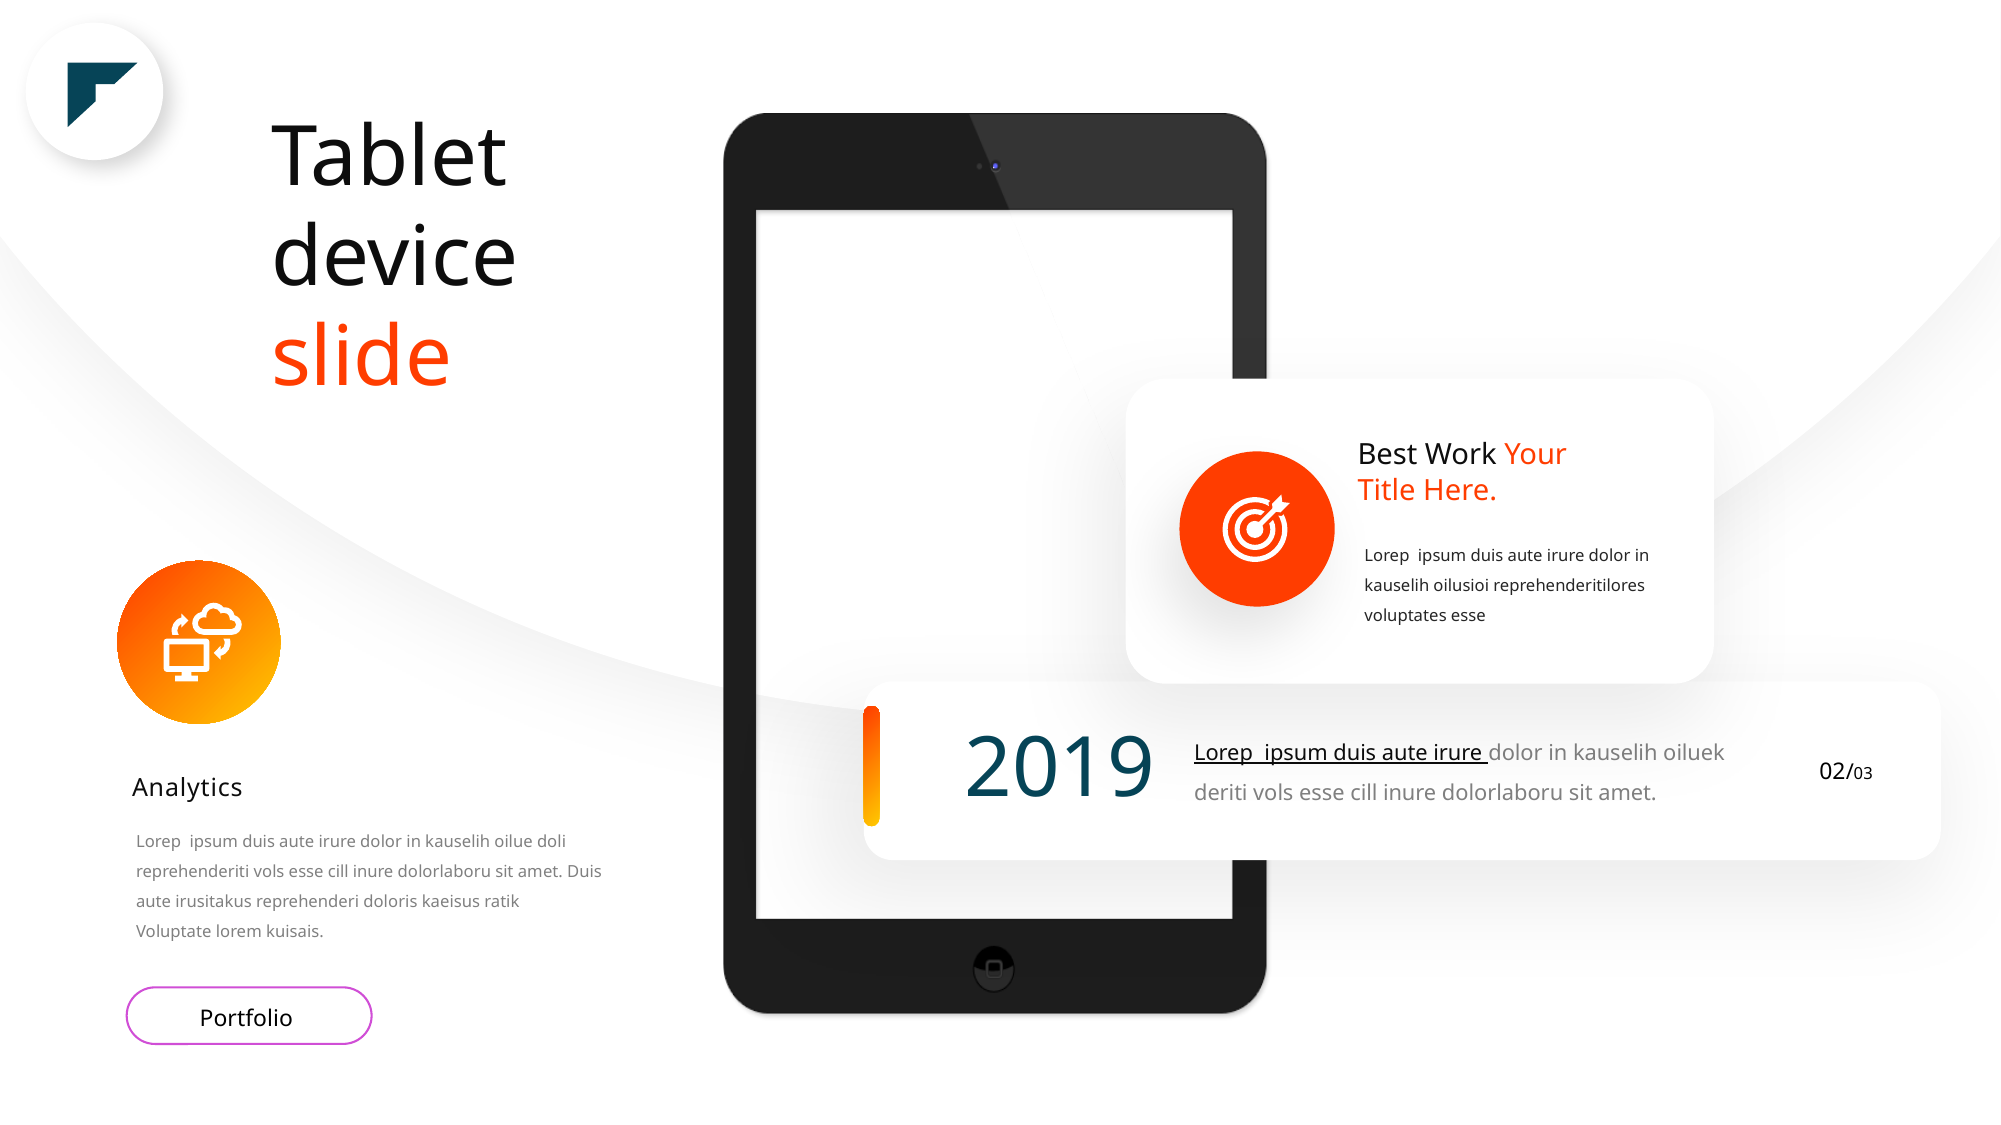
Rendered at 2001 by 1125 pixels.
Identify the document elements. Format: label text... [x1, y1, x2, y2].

text_box [66, 61, 141, 130]
text_box 02/03 [1804, 749, 1911, 792]
text_box Lorep ipsum duis aute irure dolor in kauselih oilue doli reprehenderiti vols esse cill inure dolorlaboru sit amet. Duis aute irusitakus reprehenderi doloris kaeisus ratik Voluptate lorem kuisais. [121, 813, 618, 948]
text_box [137, 1039, 362, 1046]
text_box [24, 21, 165, 162]
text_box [156, 596, 249, 688]
text_box Portfolio [121, 995, 372, 1039]
text_box [1273, 377, 1715, 685]
text_box [116, 559, 282, 725]
text_box [1273, 451, 1336, 606]
picture [723, 103, 1273, 1051]
text_box [1273, 680, 1942, 862]
text_box Best Work Your Title Here. [1342, 428, 1641, 514]
text_box Lorep ipsum duis aute irure dolor in kauselih oiluek deriti vols esse cill inure dolorlaboru sit amet. [1273, 718, 1803, 812]
text_box Tablet device slide [256, 94, 774, 410]
text_box [134, 986, 365, 995]
text_box Lorep ipsum duis aute irure dolor in kauselih oilusioi reprehenderitilores voluptates esse [1349, 527, 1696, 633]
text_box Analytics [117, 749, 365, 810]
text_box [1222, 494, 1290, 562]
